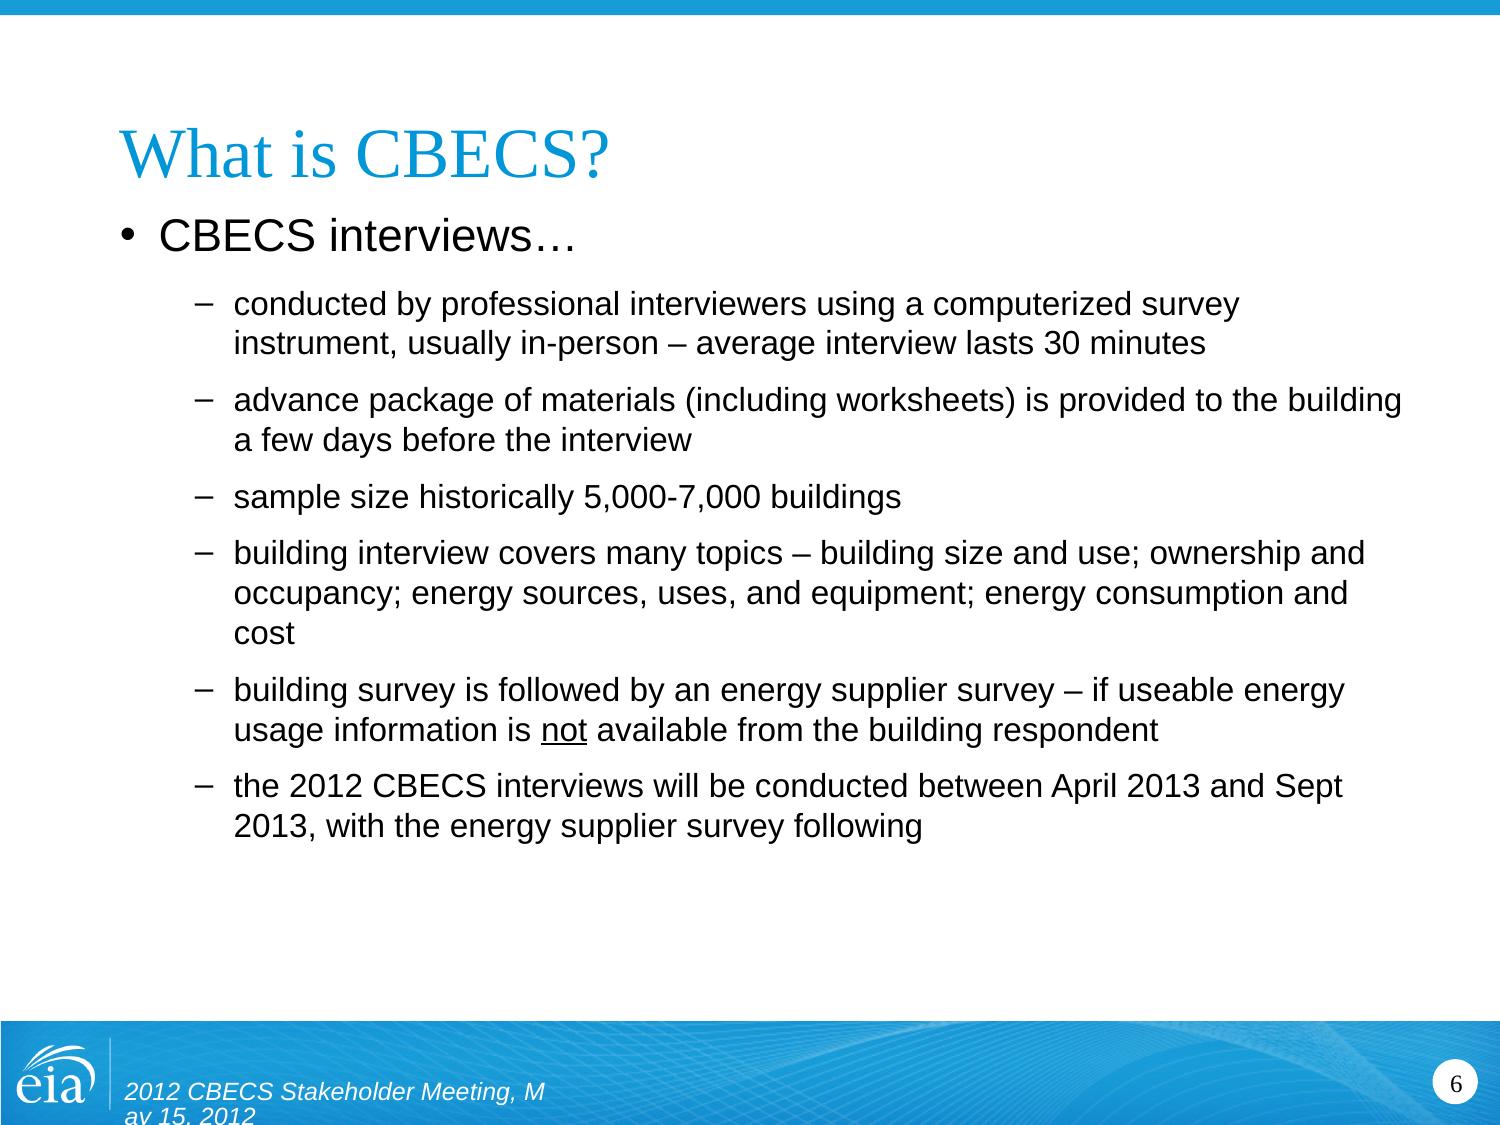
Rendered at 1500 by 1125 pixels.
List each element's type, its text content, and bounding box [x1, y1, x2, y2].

footer 2012 CBECS Stakeholder Meeting, May 15, 2012 [109, 1048, 570, 1113]
slide_number 6 [1425, 1053, 1488, 1113]
title What is CBECS? [105, 11, 1425, 198]
picture [2, 1021, 1500, 1125]
list CBECS interviews… conducted by professional interviewers using a computerized survey instrument, usually in-person – average interview lasts 30 minutes advance package of materials (including worksheets) is provided to the building a few days before the interview sample size historically 5,000-7,000 buildings building interview covers many topics – building size and use; ownership and occupancy; energy sources, uses, and equipment; energy consumption and cost building survey is followed by an energy supplier survey – if useable energy usage information is not available from the building respondent the 2012 CBECS interviews will be conducted between April 2013 and Sept 2013, with the energy supplier survey following [105, 198, 1425, 952]
